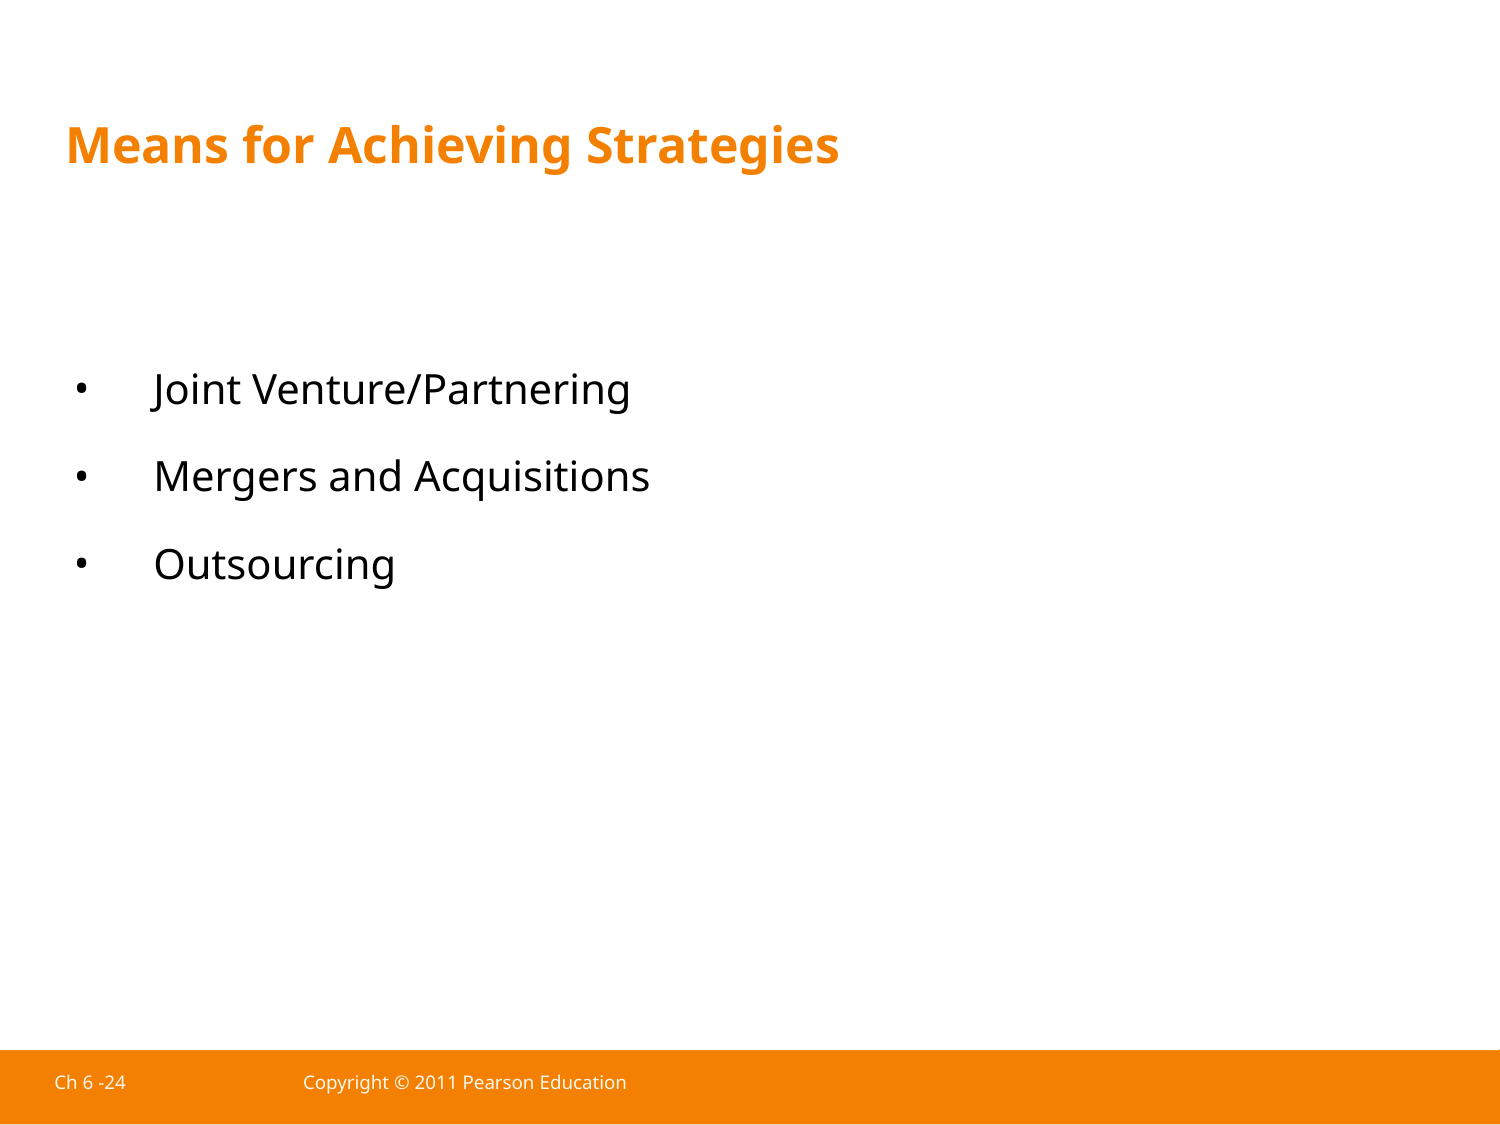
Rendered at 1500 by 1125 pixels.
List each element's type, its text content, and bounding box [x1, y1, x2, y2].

text_box Ch 6 -24 [47, 1070, 165, 1093]
picture [1248, 1042, 1500, 1124]
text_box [37, 337, 1263, 788]
text_box Means for Achieving Strategies [49, 105, 1440, 182]
text_box Copyright © 2011 Pearson Education [233, 1070, 697, 1093]
